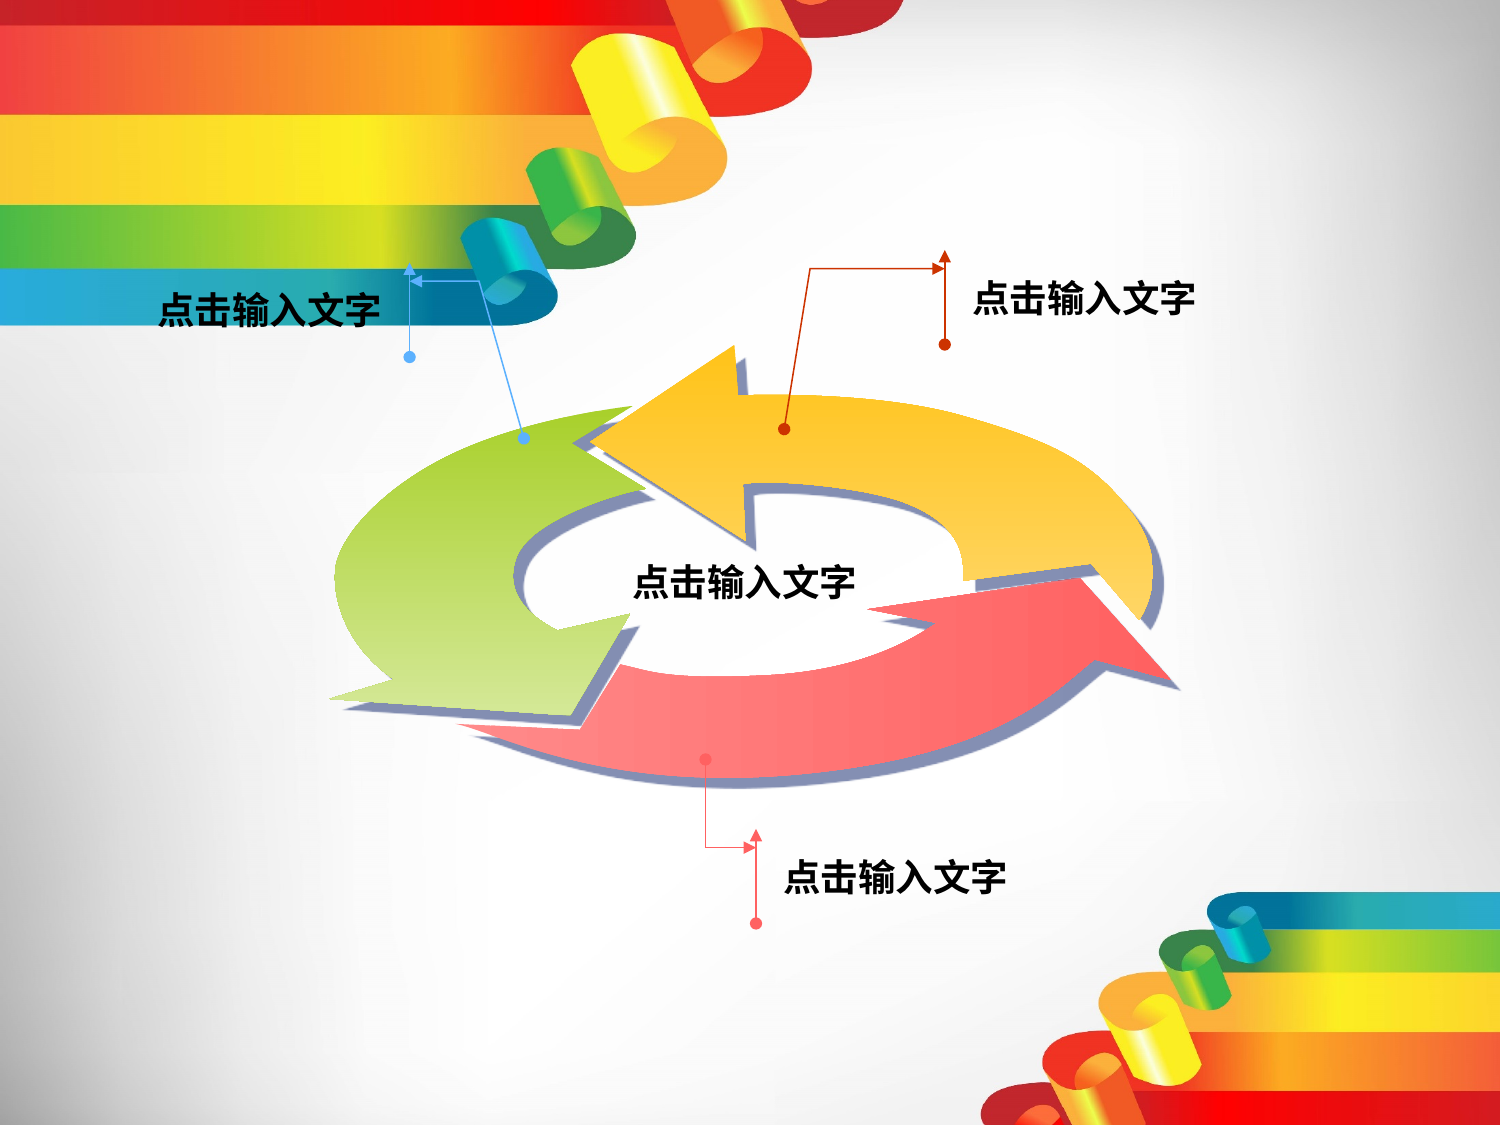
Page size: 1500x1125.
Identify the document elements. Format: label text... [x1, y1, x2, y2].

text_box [329, 344, 1171, 794]
text_box 点击输入文字 [797, 249, 951, 344]
text_box 点击输入文字 [957, 250, 1340, 345]
text_box 点击输入文字 [13, 262, 397, 357]
text_box 点击输入文字 [768, 829, 1194, 923]
picture [0, 0, 1500, 1125]
text_box 点击输入文字 [403, 262, 498, 344]
text_box 点击输入文字 [705, 794, 763, 930]
